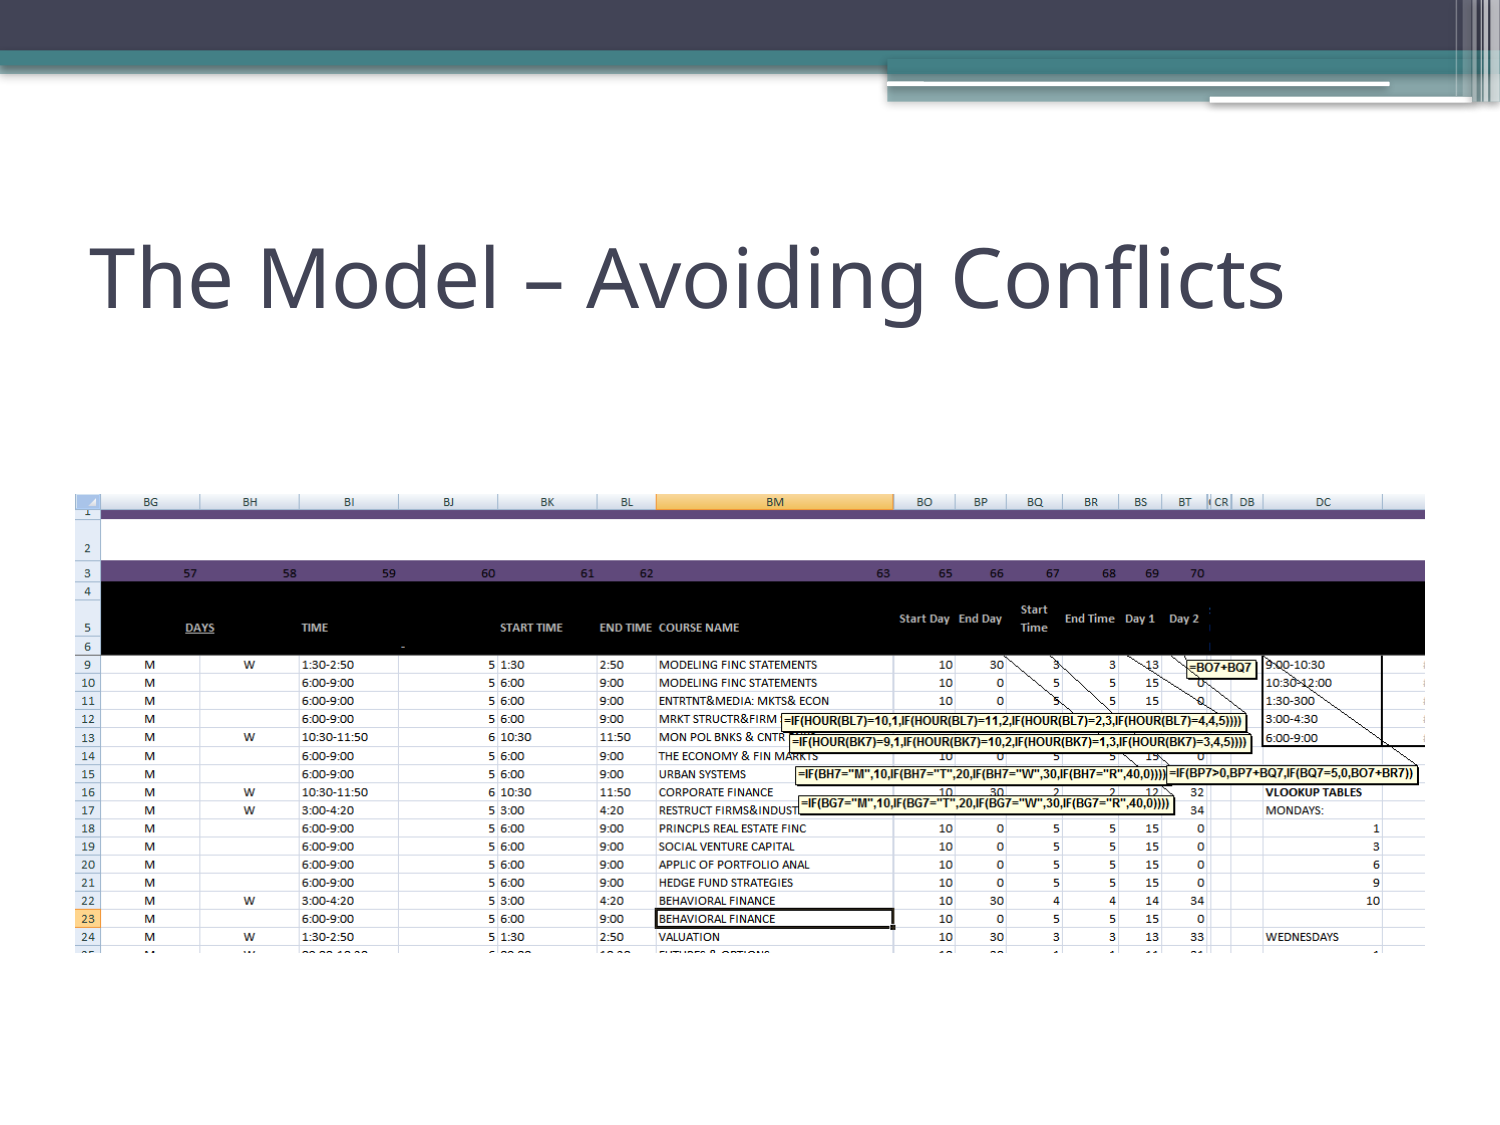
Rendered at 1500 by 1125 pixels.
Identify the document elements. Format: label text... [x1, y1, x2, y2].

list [74, 494, 1426, 953]
title The Model – Avoiding Conflicts [75, 187, 1425, 363]
